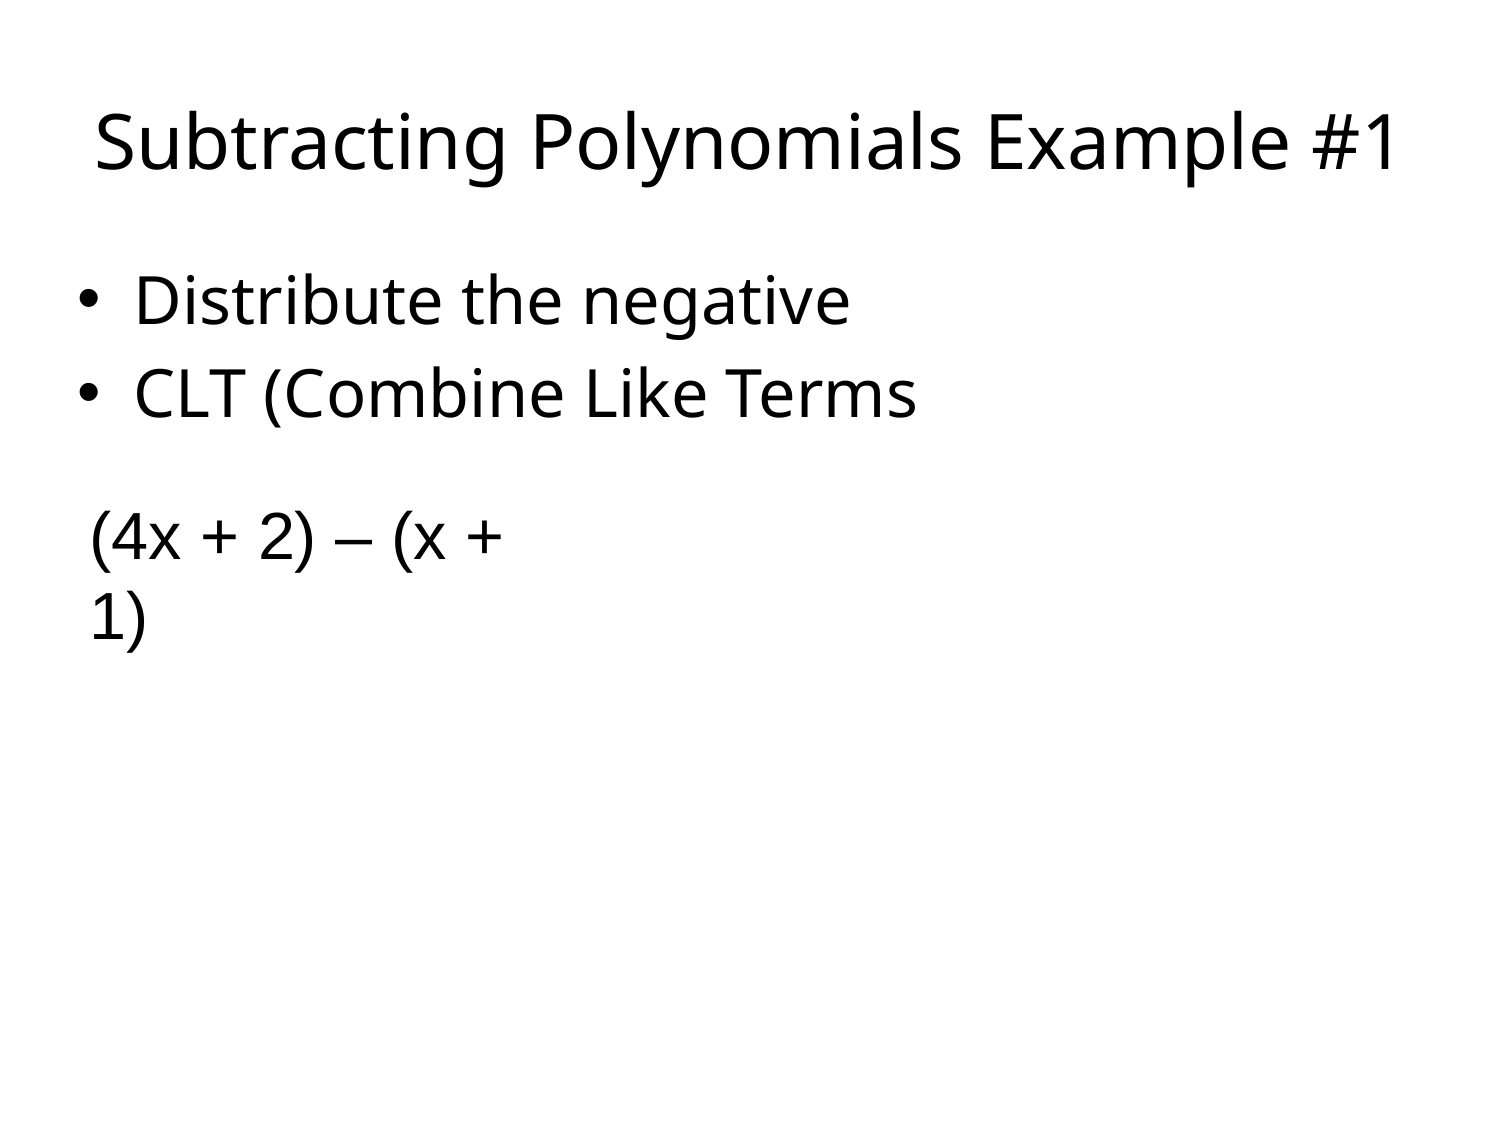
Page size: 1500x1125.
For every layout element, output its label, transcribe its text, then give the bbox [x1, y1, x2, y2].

list Distribute the negative CLT (Combine Like Terms [62, 249, 1338, 489]
text_box (4x + 2) – (x + 1) [74, 485, 598, 740]
title Subtracting Polynomials Example #1 [75, 45, 1425, 233]
